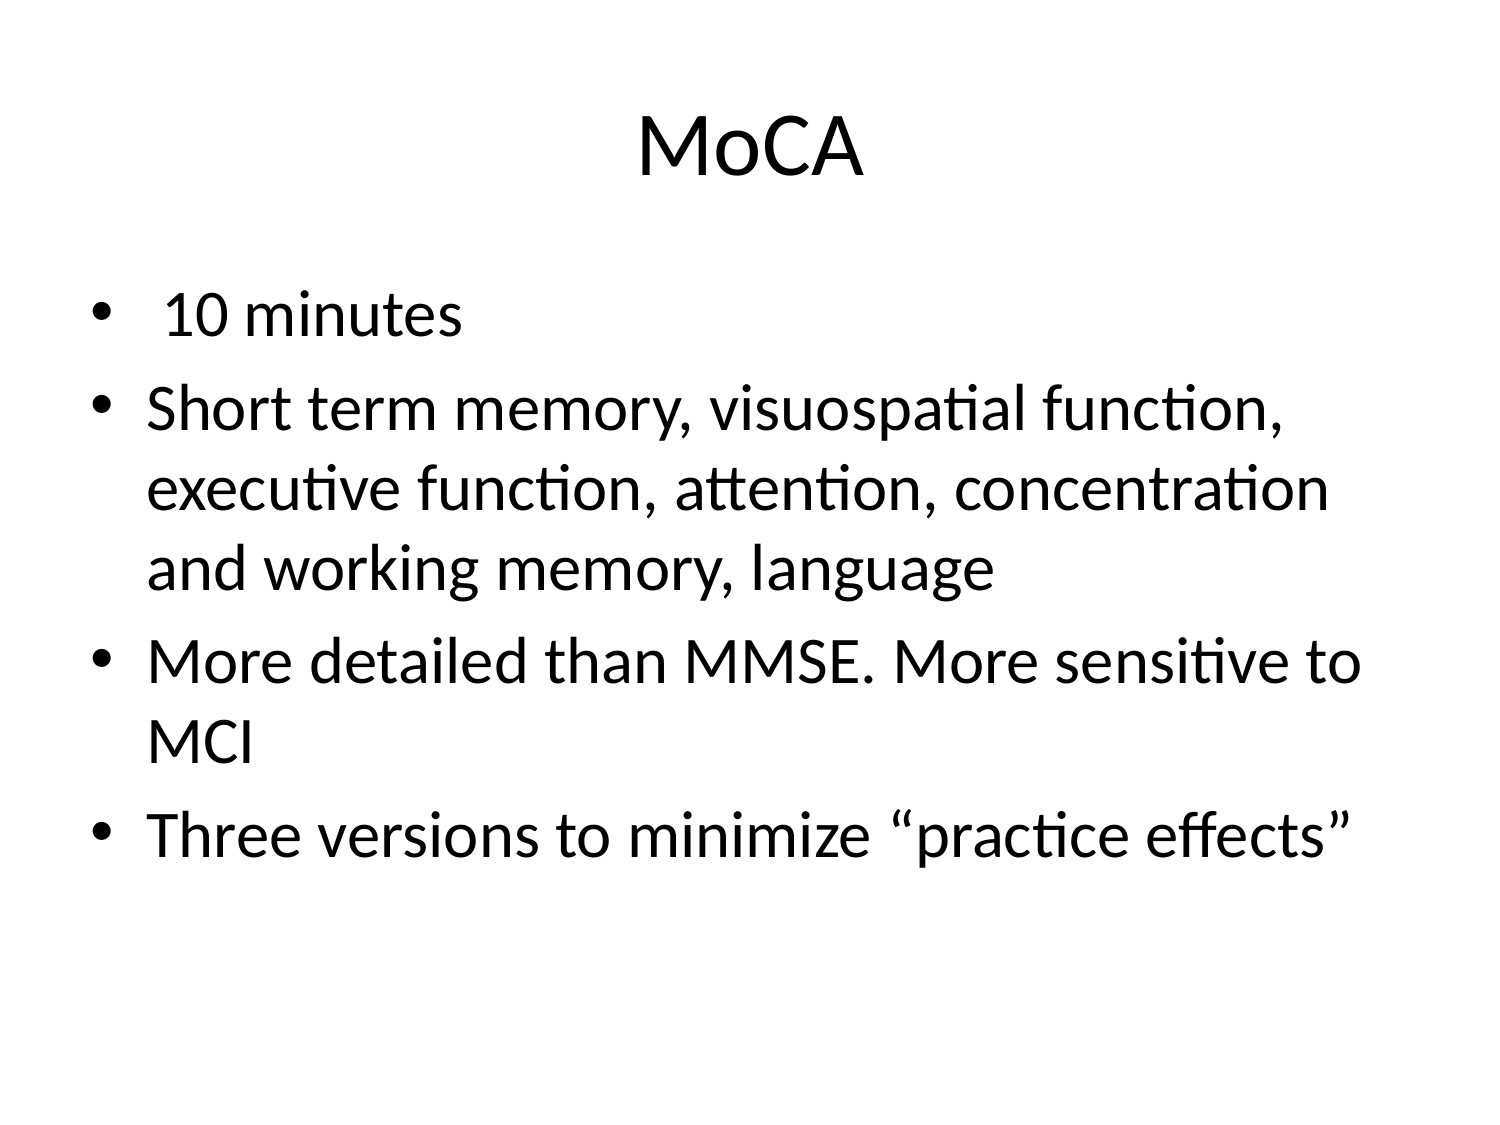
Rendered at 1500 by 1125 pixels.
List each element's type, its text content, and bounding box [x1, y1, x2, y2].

title MoCA [75, 45, 1425, 233]
list 10 minutes Short term memory, visuospatial function, executive function, attention, concentration and working memory, language More detailed than MMSE. More sensitive to MCI Three versions to minimize “practice effects” [75, 262, 1425, 1005]
